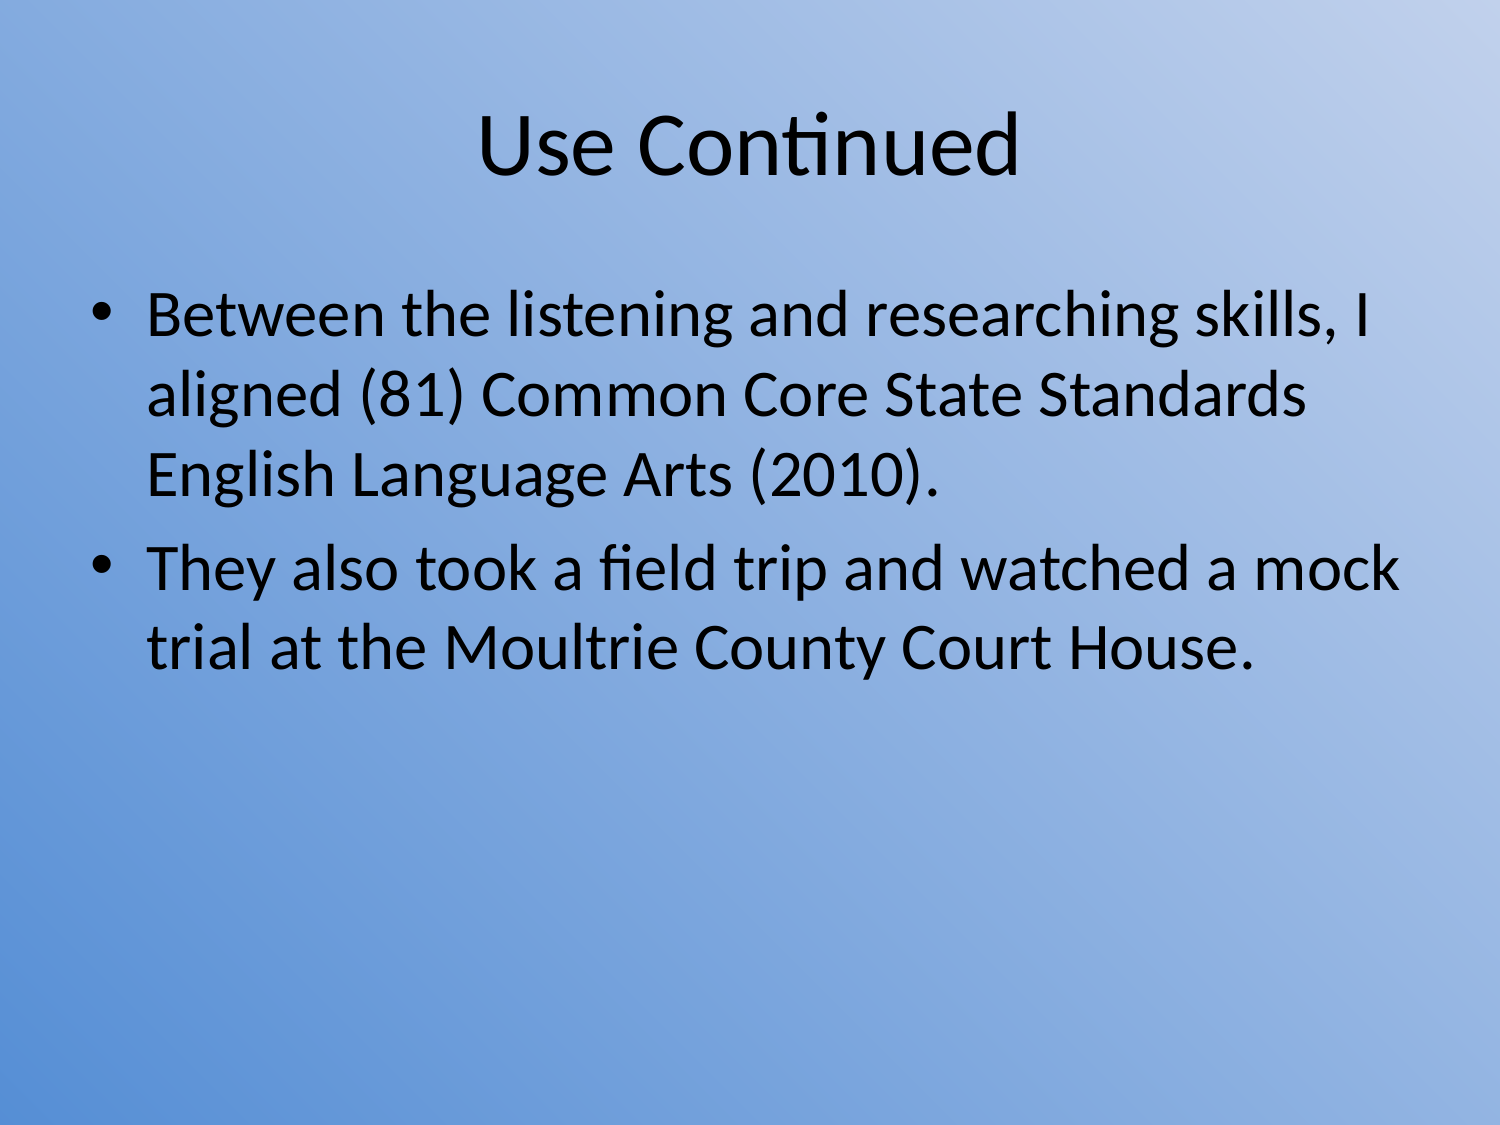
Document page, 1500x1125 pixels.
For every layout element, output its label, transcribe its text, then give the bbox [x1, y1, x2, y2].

list Between the listening and researching skills, I aligned (81) Common Core State Standards English Language Arts (2010). They also took a field trip and watched a mock trial at the Moultrie County Court House. [75, 262, 1425, 1005]
title Use Continued [75, 45, 1425, 233]
